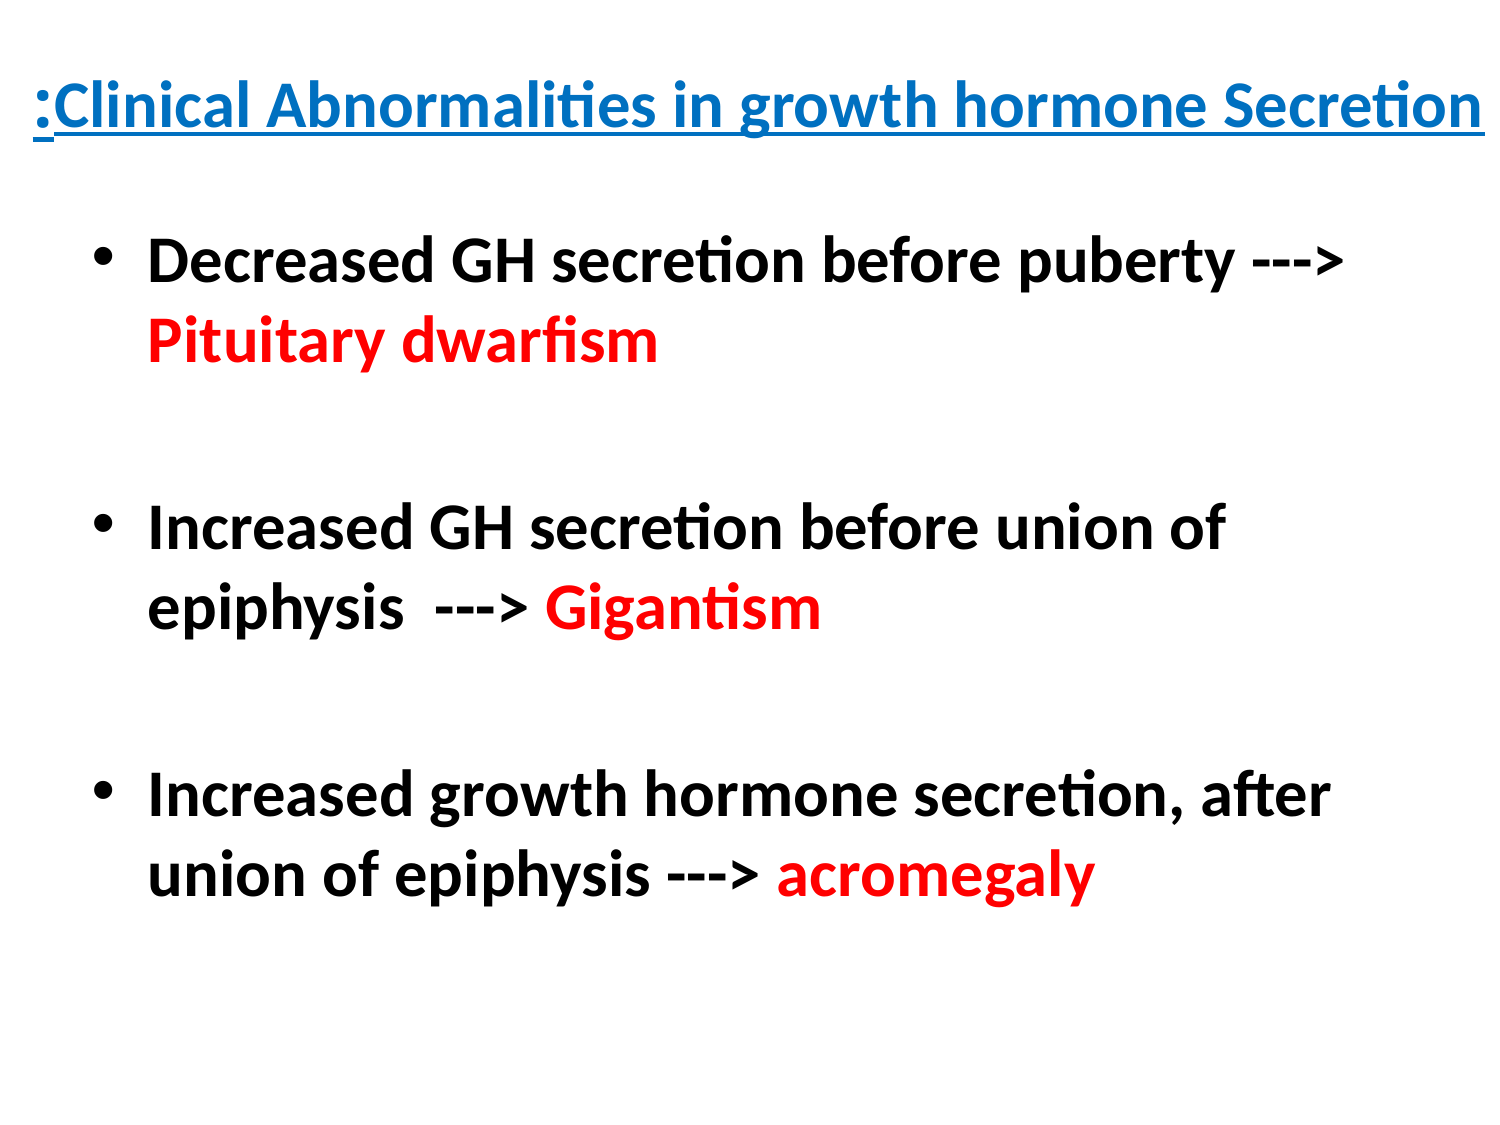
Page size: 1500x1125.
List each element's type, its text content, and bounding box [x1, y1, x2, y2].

list Decreased GH secretion before puberty ---> Pituitary dwarfism Increased GH secretion before union of epiphysis ---> Gigantism Increased growth hormone secretion, after union of epiphysis ---> acromegaly [76, 208, 1427, 951]
title Clinical Abnormalities in growth hormone Secretion: [17, 2, 1500, 200]
